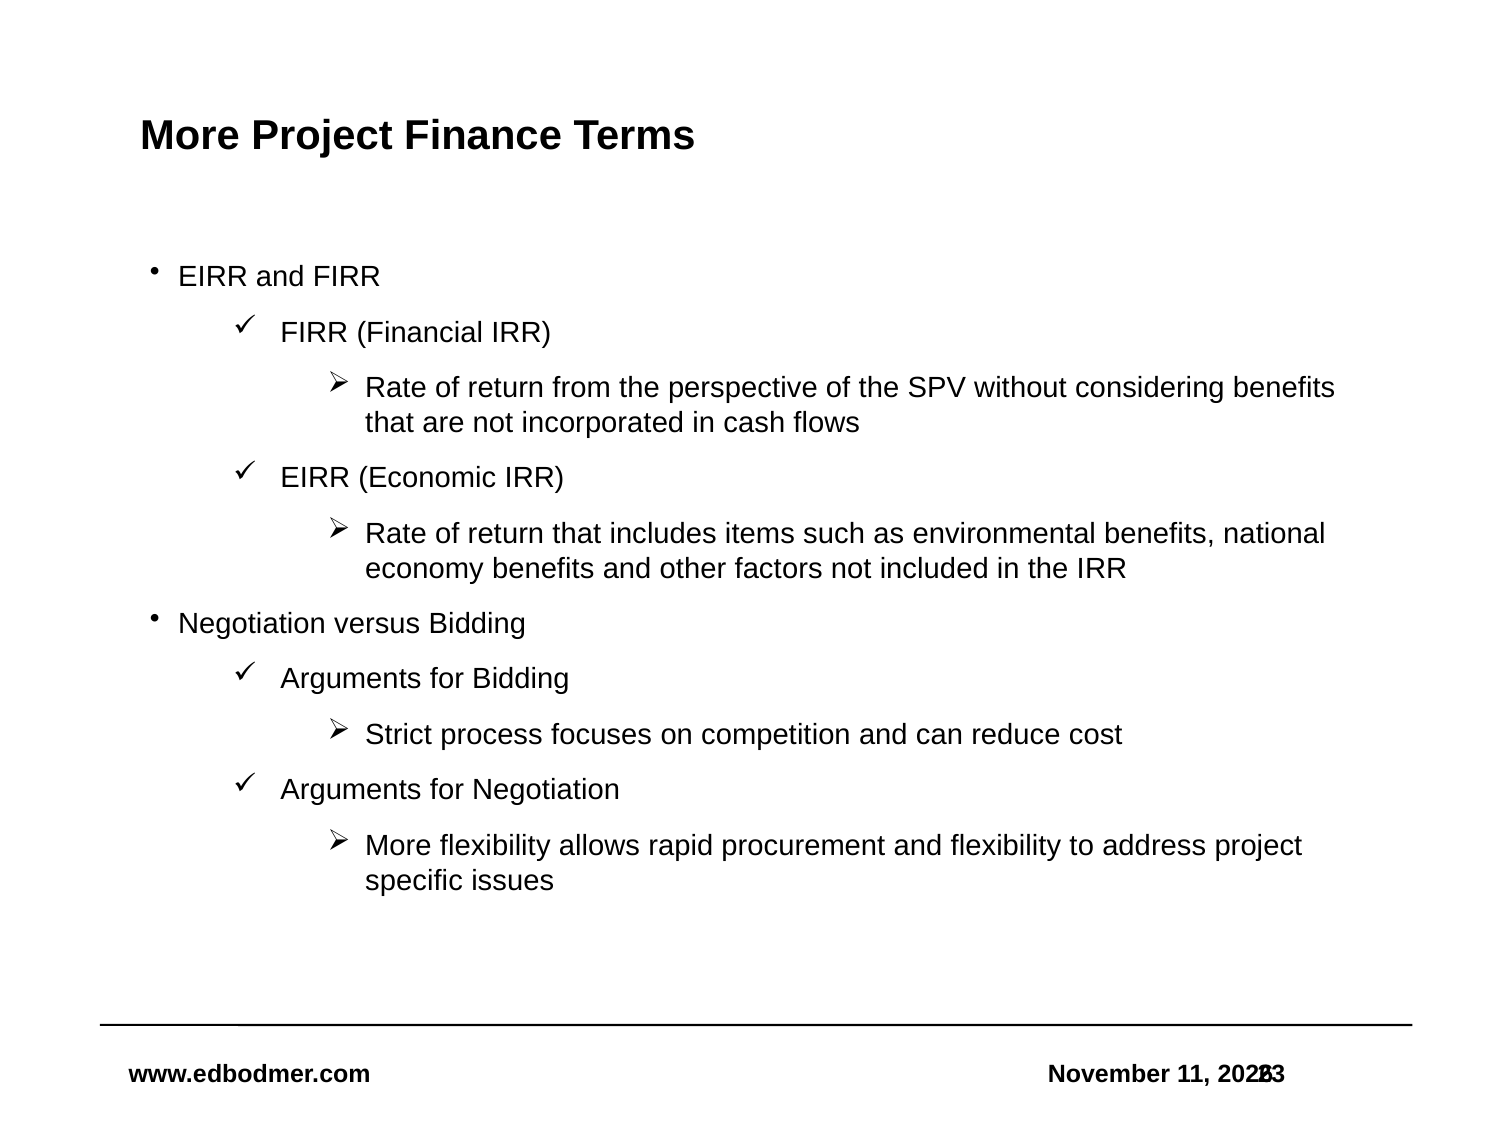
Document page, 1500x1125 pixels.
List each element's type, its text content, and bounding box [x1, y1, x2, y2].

title More Project Finance Terms [124, 99, 1288, 226]
list EIRR and FIRR FIRR (Financial IRR) Rate of return from the perspective of the SPV without considering benefits that are not incorporated in cash flows EIRR (Economic IRR) Rate of return that includes items such as environmental benefits, national economy benefits and other factors not included in the IRR Negotiation versus Bidding Arguments for Bidding Strict process focuses on competition and can reduce cost Arguments for Negotiation More flexibility allows rapid procurement and flexibility to address project specific issues [124, 249, 1376, 1001]
